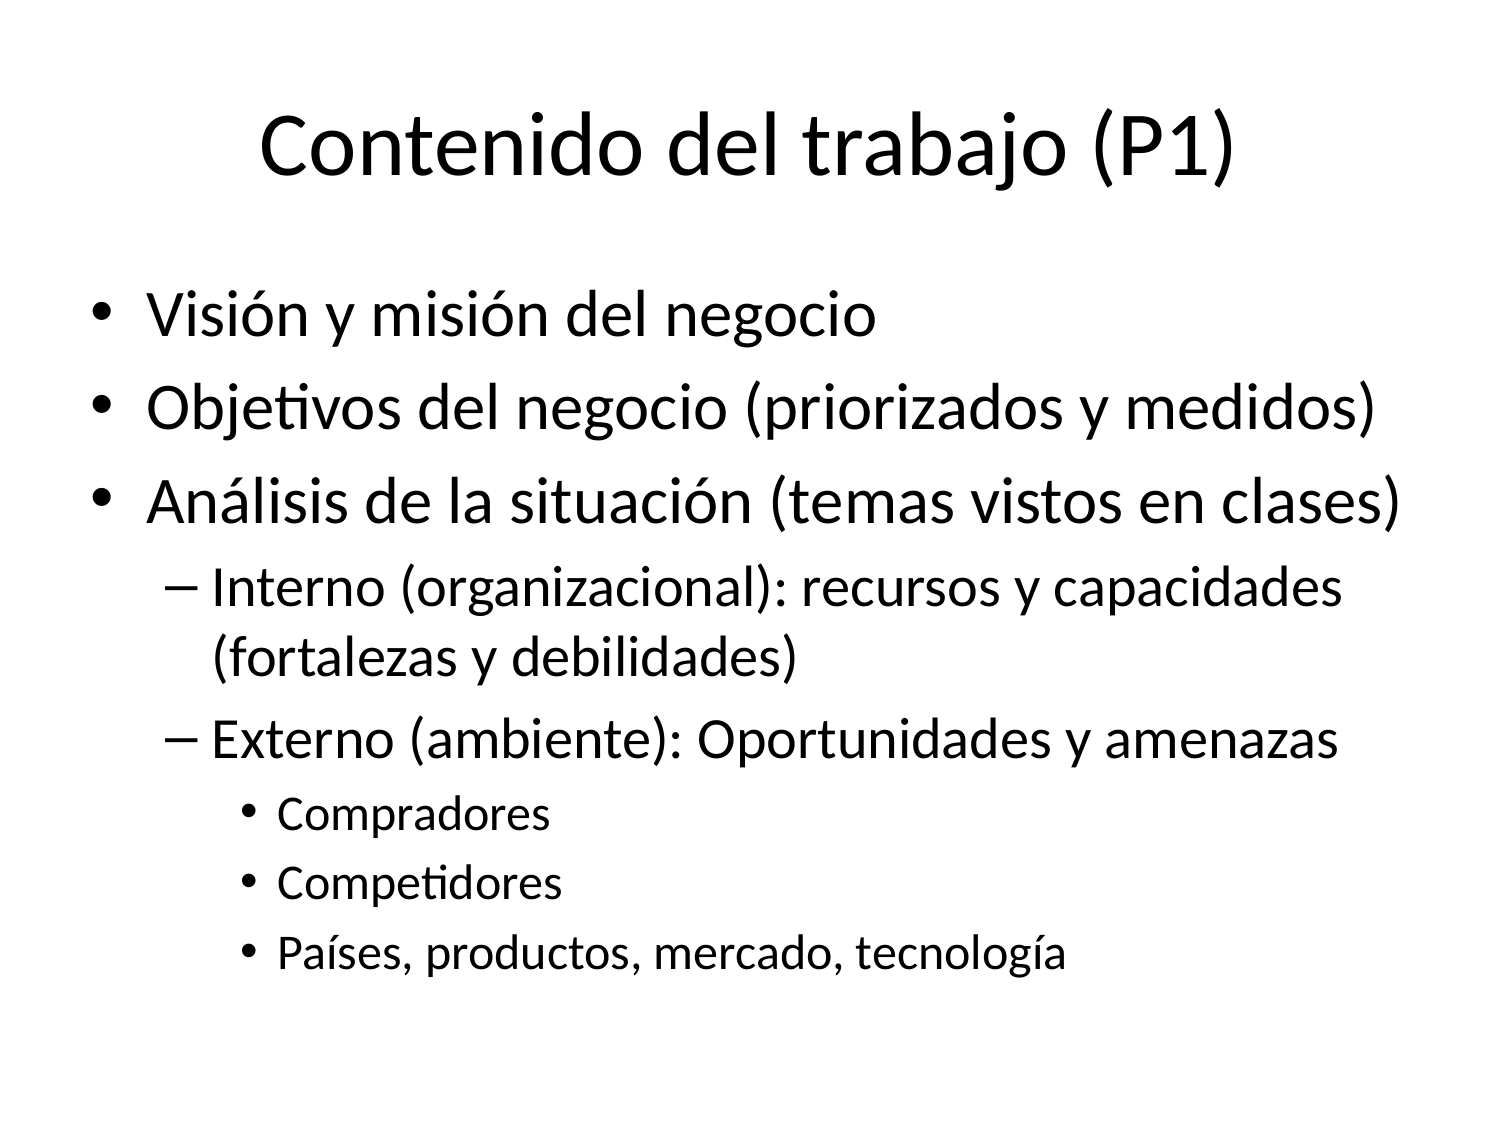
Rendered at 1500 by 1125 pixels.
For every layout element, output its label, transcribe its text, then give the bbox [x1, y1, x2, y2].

title Contenido del trabajo (P1) [75, 45, 1425, 233]
list Visión y misión del negocio Objetivos del negocio (priorizados y medidos) Análisis de la situación (temas vistos en clases) Interno (organizacional): recursos y capacidades (fortalezas y debilidades) Externo (ambiente): Oportunidades y amenazas Compradores Competidores Países, productos, mercado, tecnología [75, 262, 1425, 1005]
